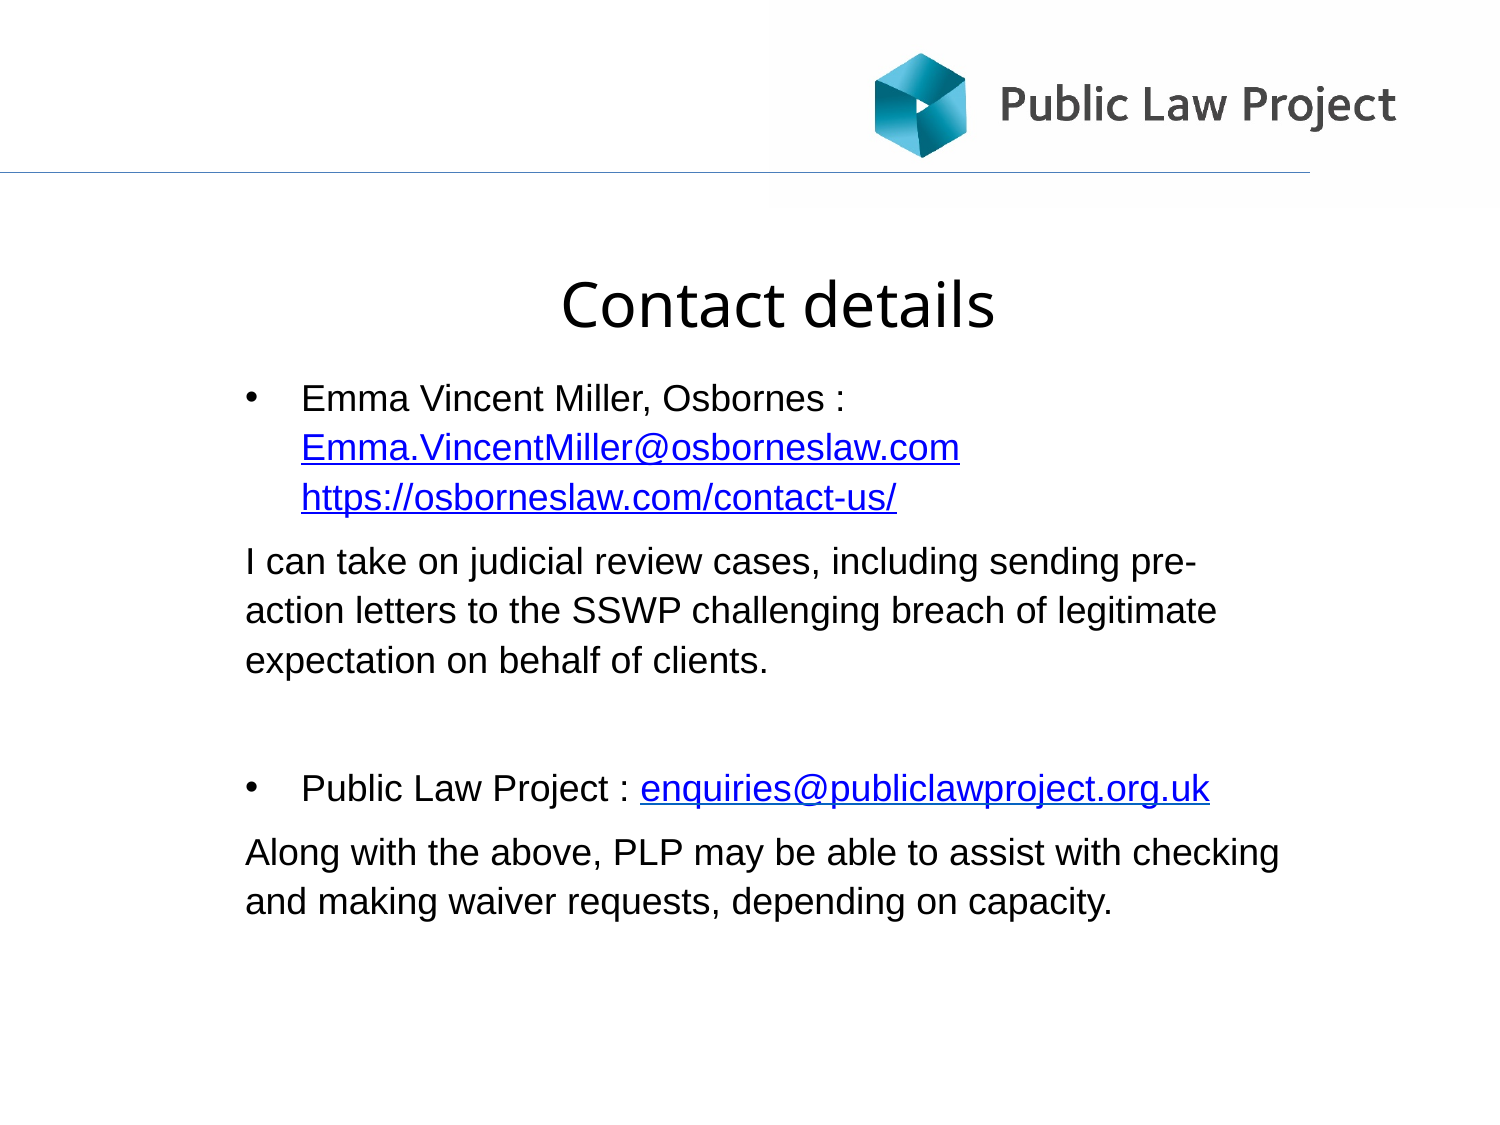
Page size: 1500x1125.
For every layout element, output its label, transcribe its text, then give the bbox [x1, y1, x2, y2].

list Emma Vincent Miller, Osbornes : Emma.VincentMiller@osborneslaw.com https://osborneslaw.com/contact-us/ I can take on judicial review cases, including sending pre-action letters to the SSWP challenging breach of legitimate expectation on behalf of clients. Public Law Project : enquiries@publiclawproject.org.uk Along with the above, PLP may be able to assist with checking and making waiver requests, depending on capacity. [230, 361, 1297, 1008]
title Contact details [230, 257, 1343, 389]
picture [769, 0, 1500, 208]
